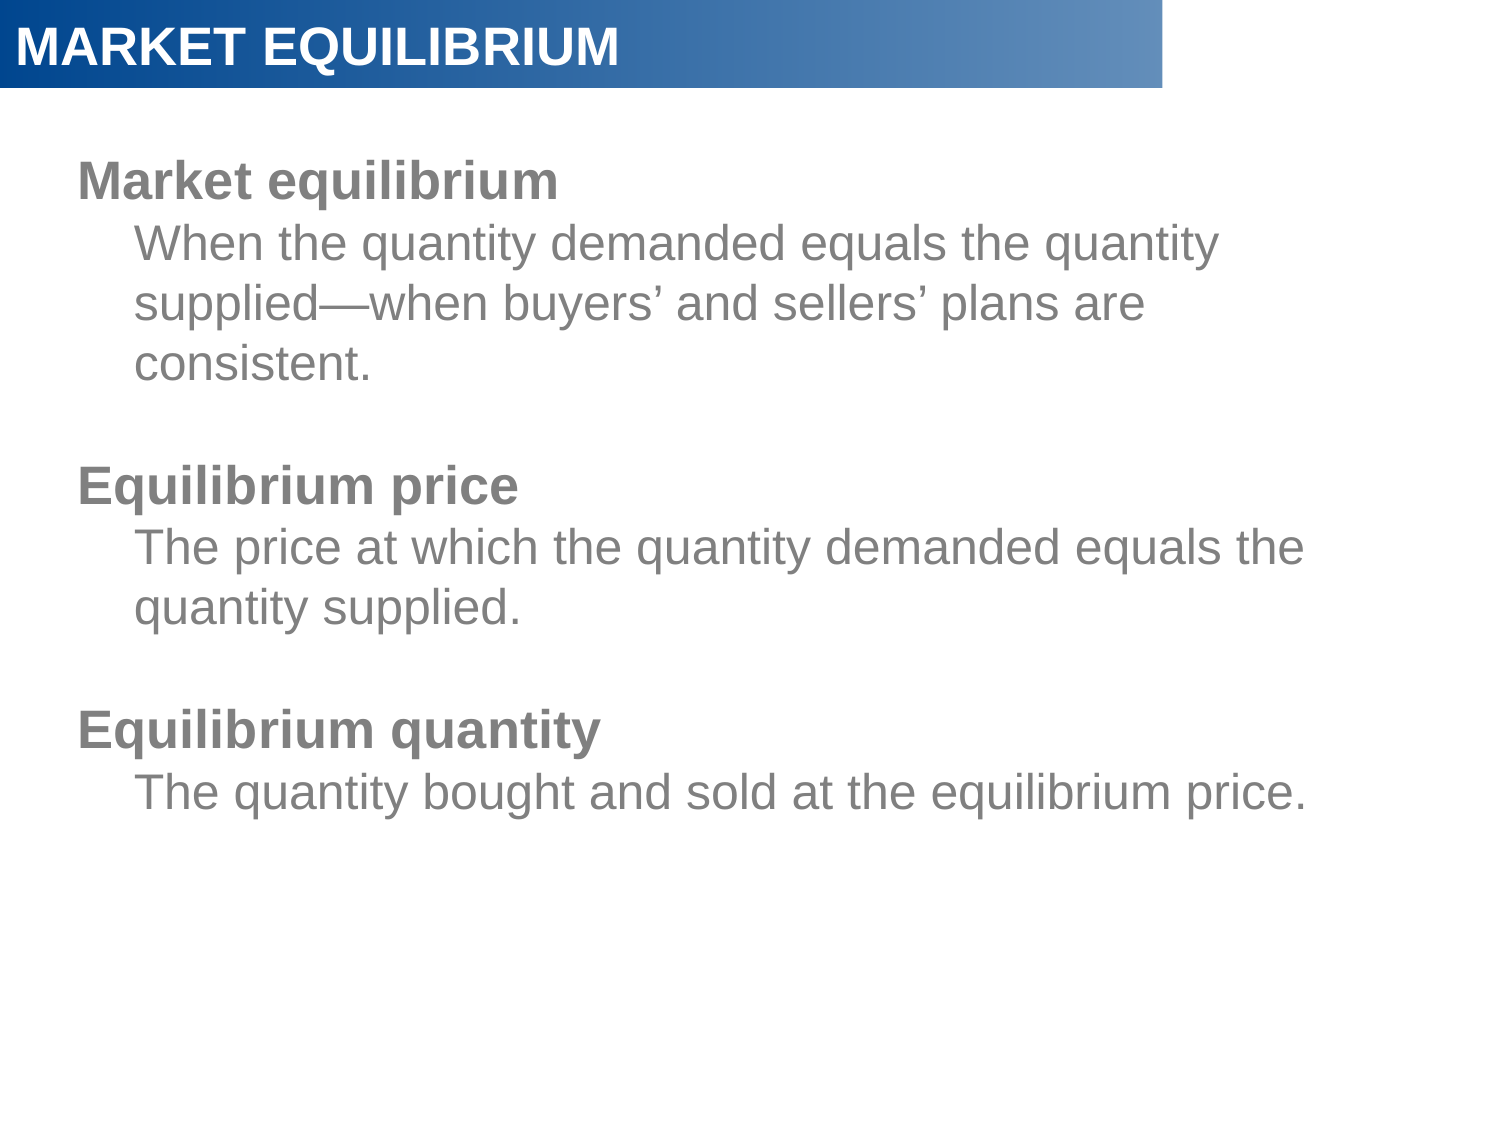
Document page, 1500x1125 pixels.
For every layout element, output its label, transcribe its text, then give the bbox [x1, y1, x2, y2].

list Market equilibrium When the quantity demanded equals the quantity supplied—when buyers’ and sellers’ plans are consistent. Equilibrium price The price at which the quantity demanded equals the quantity supplied. Equilibrium quantity The quantity bought and sold at the equilibrium price. [62, 137, 1413, 1017]
title MARKET EQUILIBRIUM [0, 0, 1163, 88]
